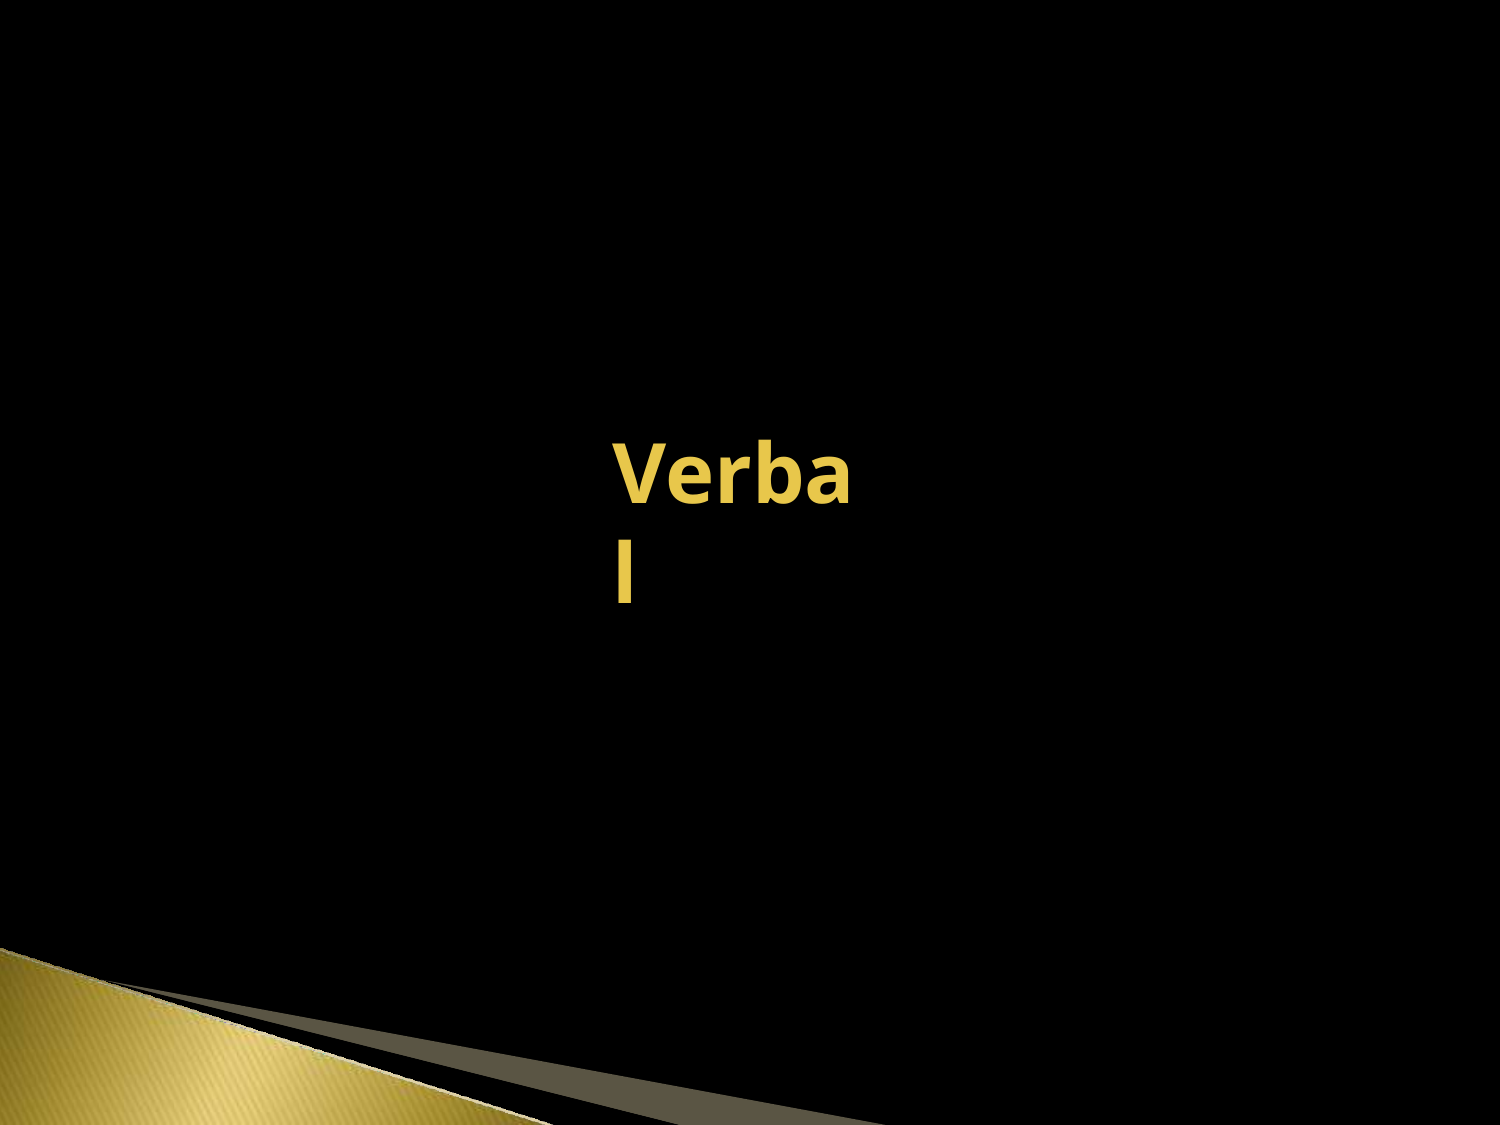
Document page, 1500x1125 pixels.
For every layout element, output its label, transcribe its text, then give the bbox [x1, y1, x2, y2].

text_box [558, 406, 926, 540]
title Verbal [610, 418, 873, 621]
picture [0, 948, 558, 1125]
